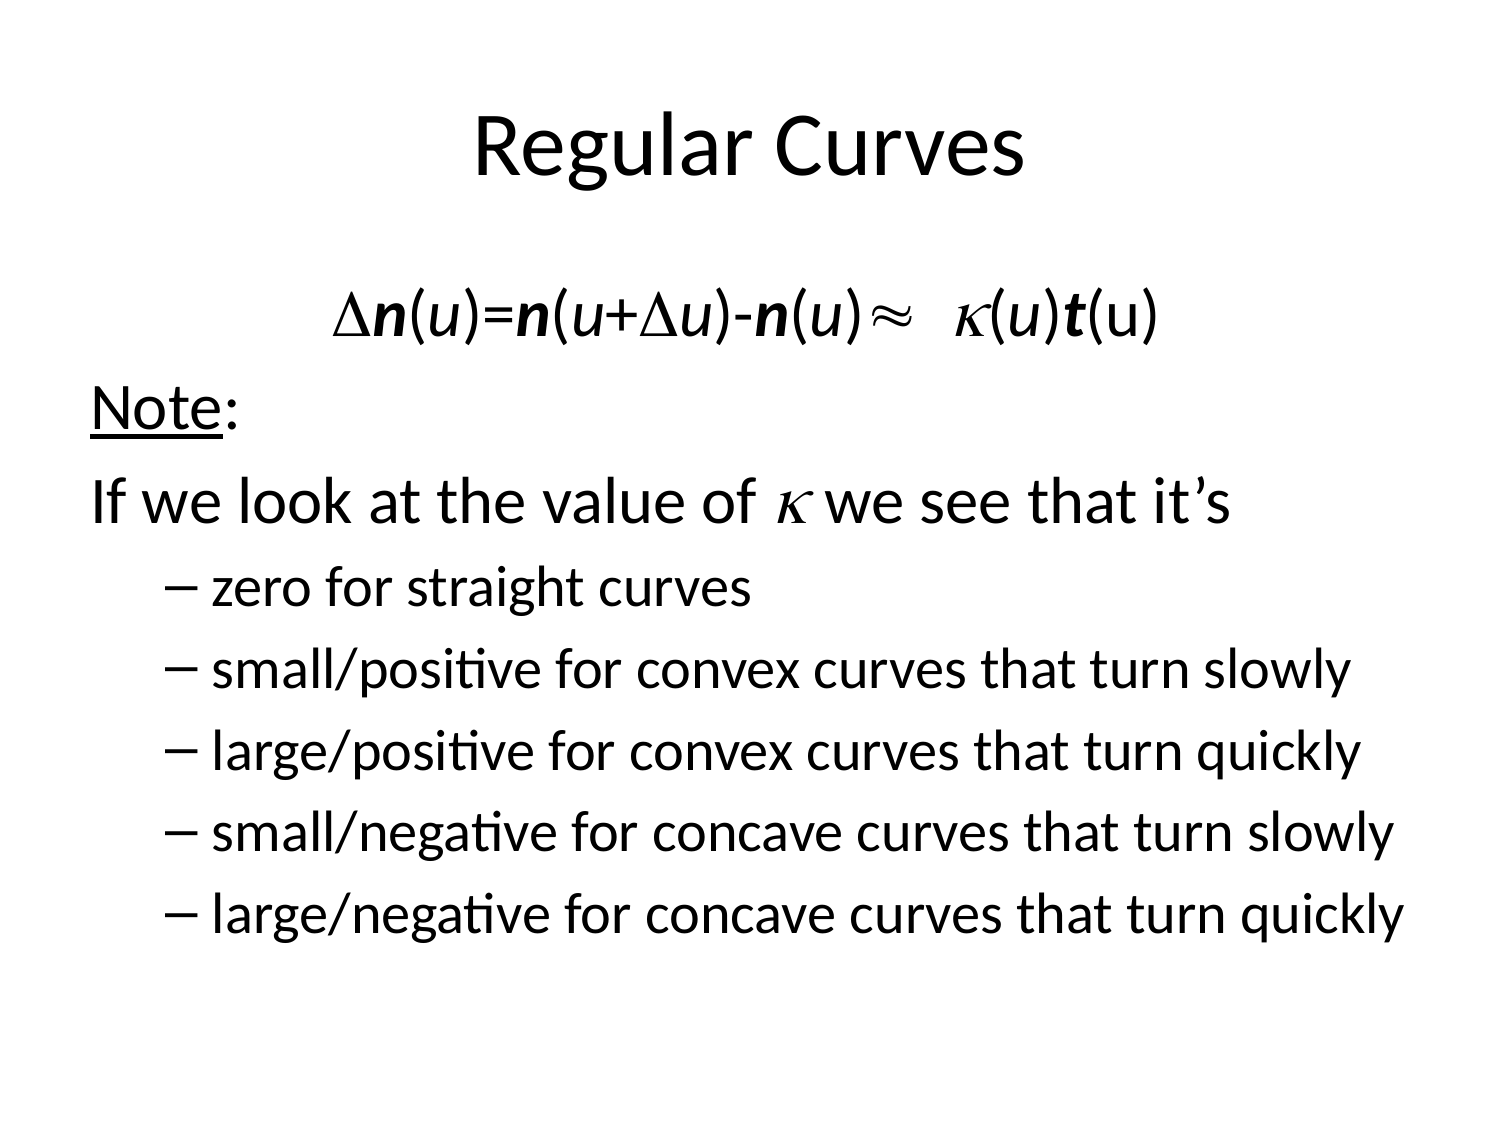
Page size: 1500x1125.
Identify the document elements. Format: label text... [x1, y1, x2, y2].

text_box n(u)=n(u+u)-n(u)(u)t(u) [316, 262, 1176, 358]
list Note: If we look at the value of  we see that it’s zero for straight curves small/positive for convex curves that turn slowly large/positive for convex curves that turn quickly small/negative for concave curves that turn slowly large/negative for concave curves that turn quickly [75, 262, 1425, 1005]
title Regular Curves [75, 45, 1425, 233]
